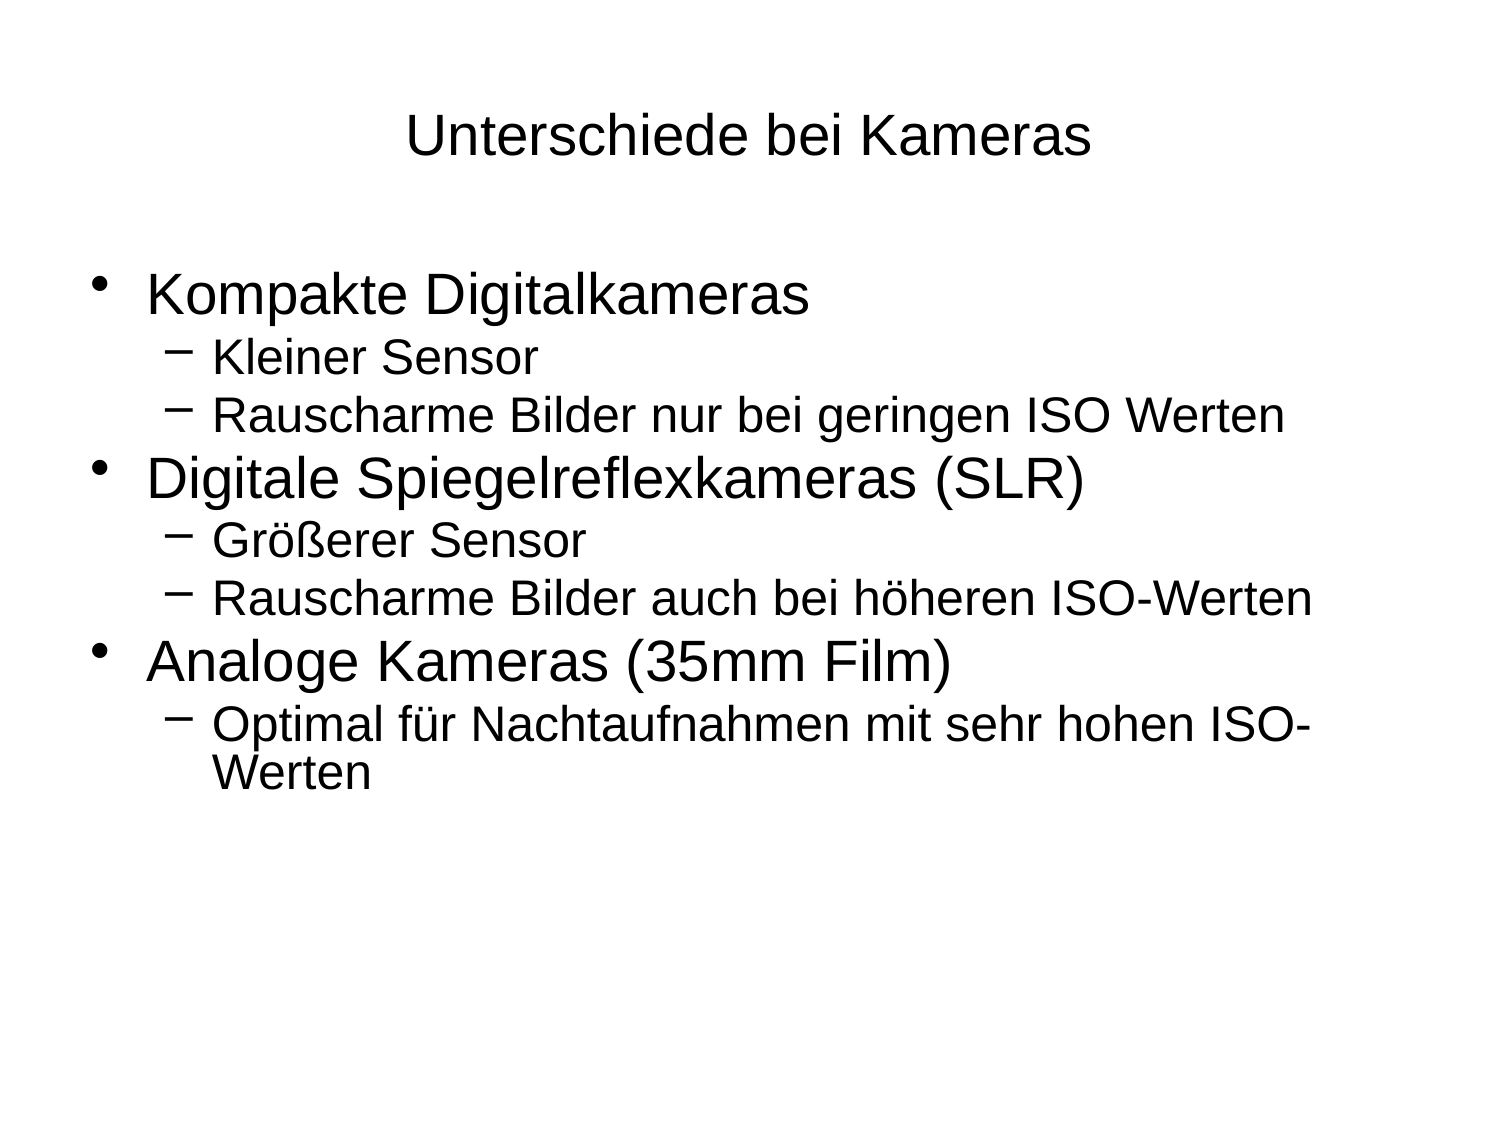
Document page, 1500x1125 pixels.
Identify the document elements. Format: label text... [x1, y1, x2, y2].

title Unterschiede bei Kameras [75, 45, 1425, 233]
list Kompakte Digitalkameras Kleiner Sensor Rauscharme Bilder nur bei geringen ISO Werten Digitale Spiegelreflexkameras (SLR) Größerer Sensor Rauscharme Bilder auch bei höheren ISO-Werten Analoge Kameras (35mm Film) Optimal für Nachtaufnahmen mit sehr hohen ISO-Werten [75, 262, 1425, 1005]
